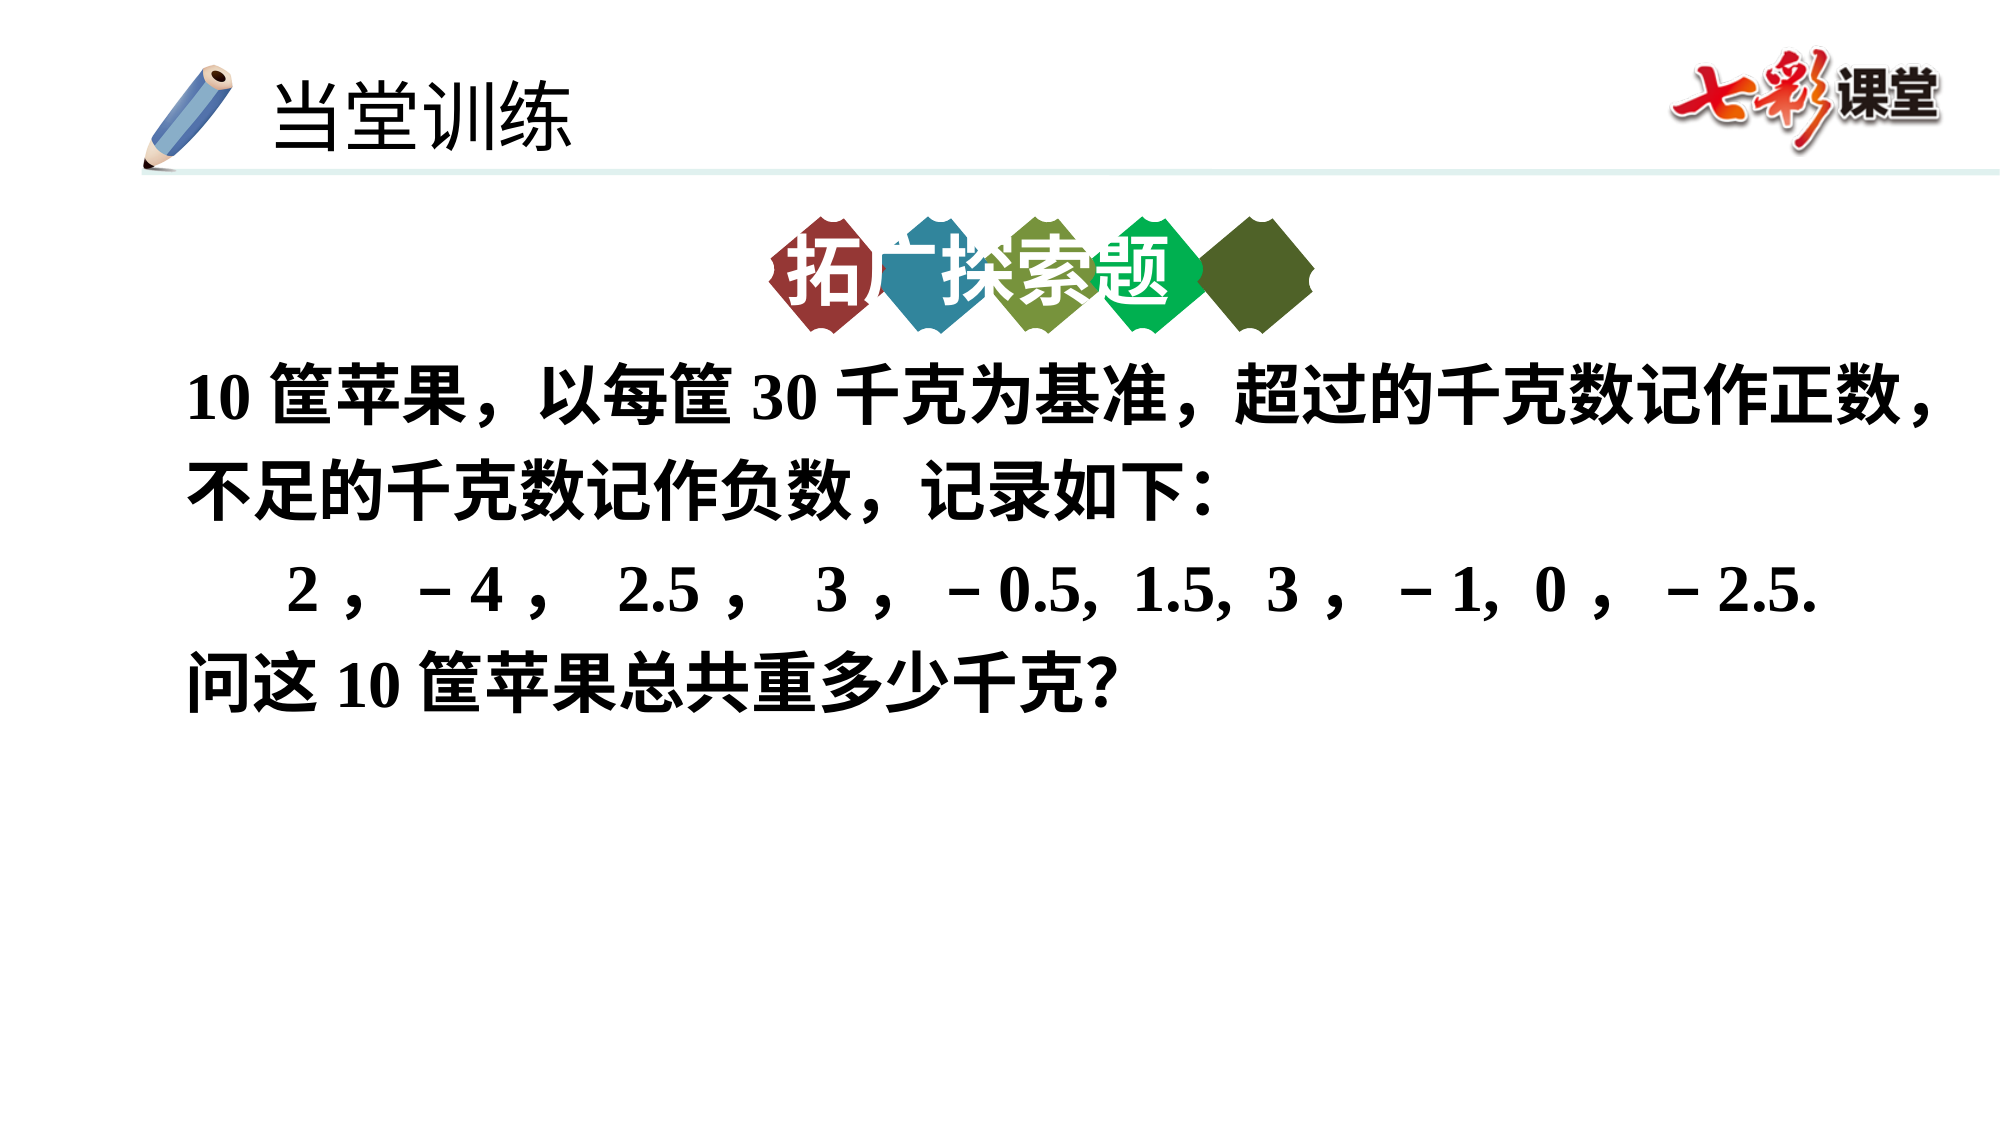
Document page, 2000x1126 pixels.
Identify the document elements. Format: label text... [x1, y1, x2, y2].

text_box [770, 214, 1313, 325]
picture [133, 42, 242, 195]
text_box 10筐苹果，以每筐30千克为基准，超过的千克数记作正数，不足的千克数记作负数，记录如下： 2， –4， 2.5， 3， –0.5, 1.5, 3， –1, 0， –2.5. 问这10筐苹果总共重多少千克？ [165, 326, 1973, 731]
picture [1666, 42, 1948, 157]
